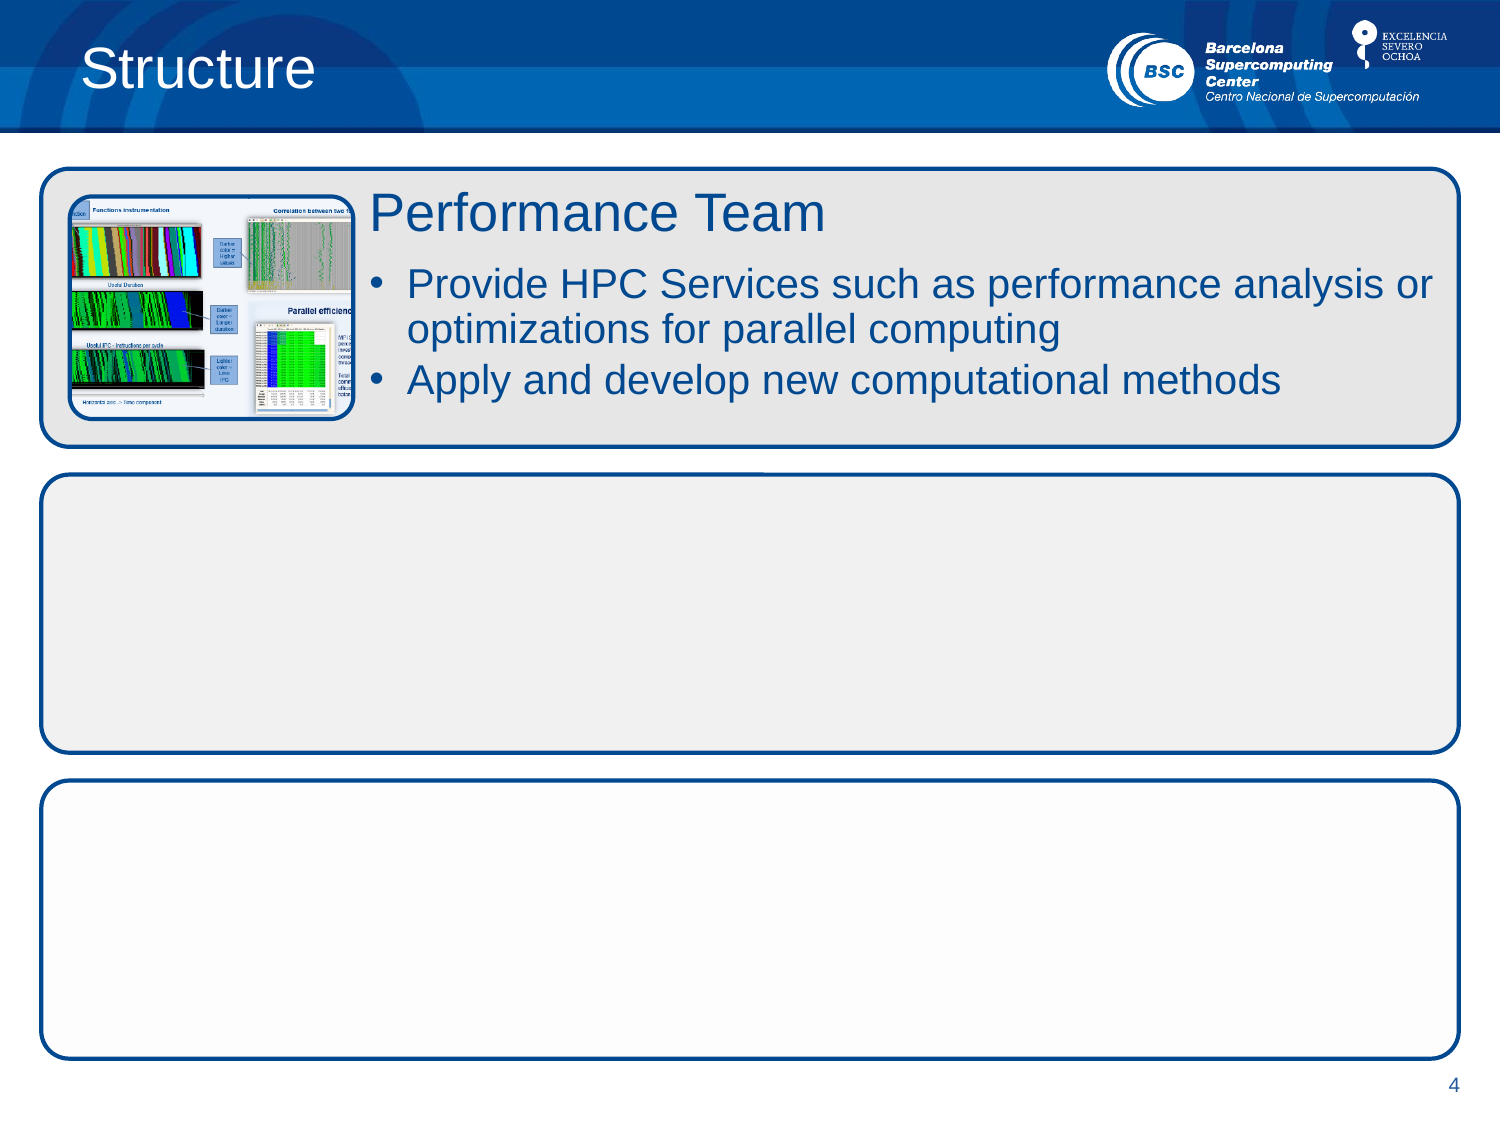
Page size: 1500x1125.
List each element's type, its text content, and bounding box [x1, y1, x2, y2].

picture [0, 0, 1500, 133]
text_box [41, 168, 1459, 1059]
title Structure [65, 23, 1081, 135]
